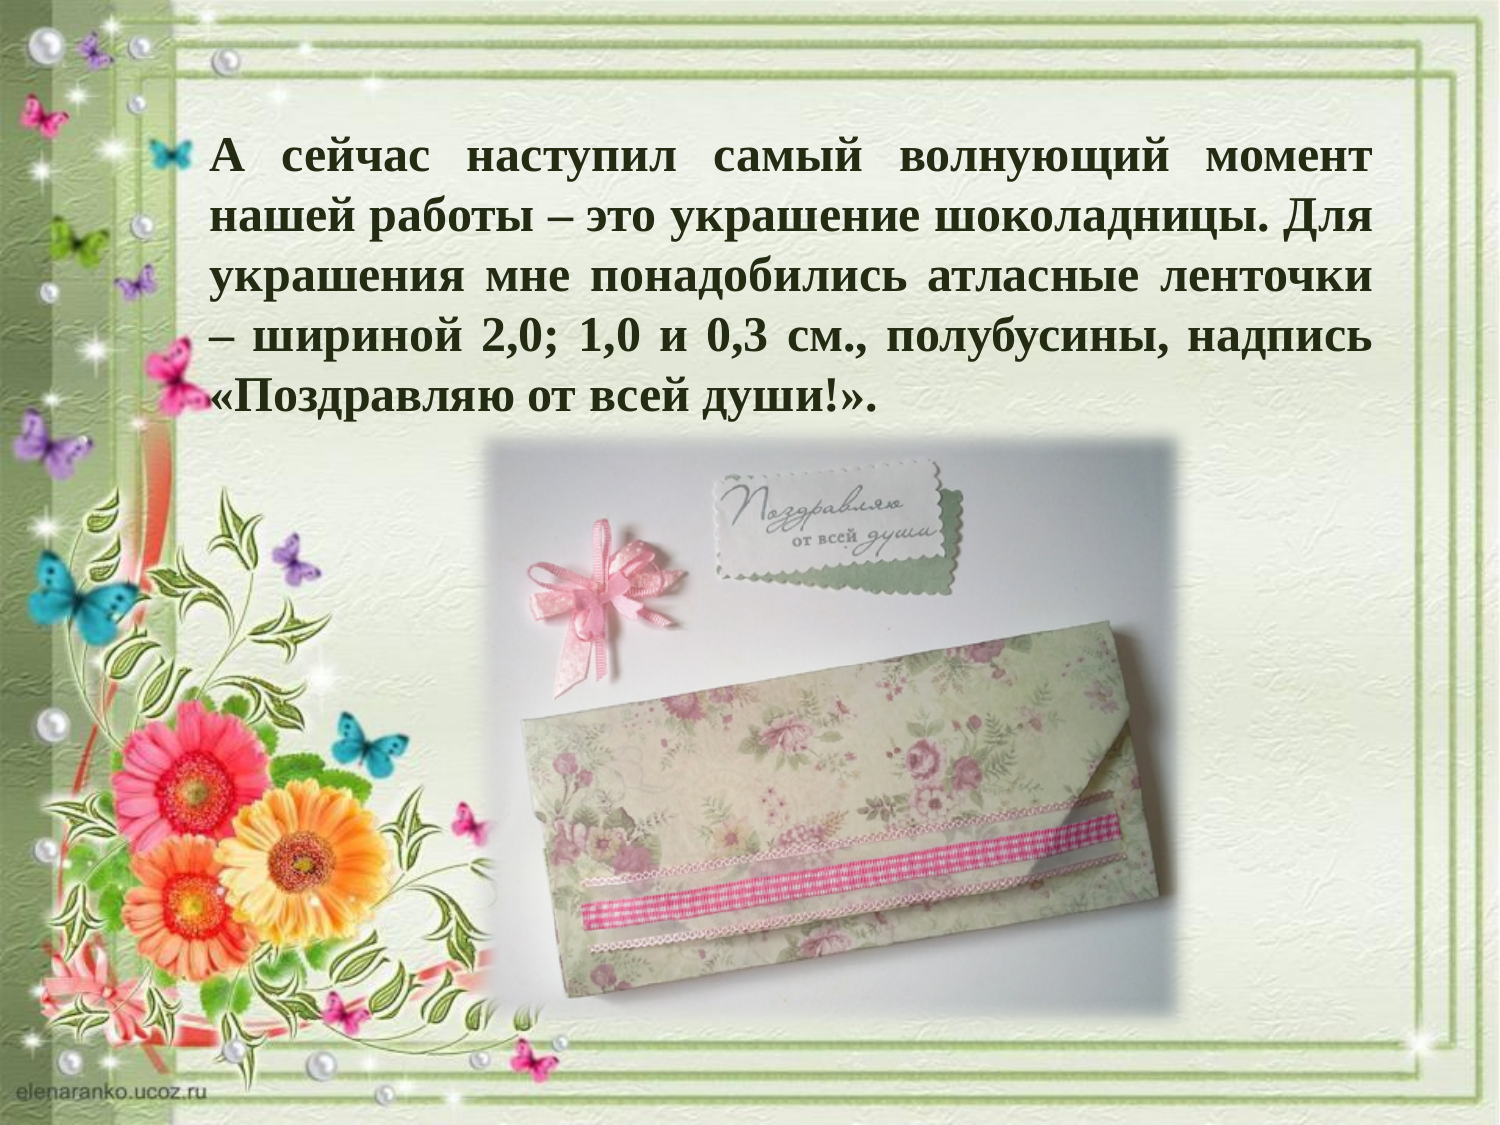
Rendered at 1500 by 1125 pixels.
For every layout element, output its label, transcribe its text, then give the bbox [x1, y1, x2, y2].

text_box А сейчас наступил самый волнующий момент нашей работы – это украшение шоколадницы. Для украшения мне понадобились атласные ленточки – шириной 2,0; 1,0 и 0,3 см., полубусины, надпись «Поздравляю от всей души!». [194, 113, 1388, 489]
picture [0, 0, 1500, 1125]
